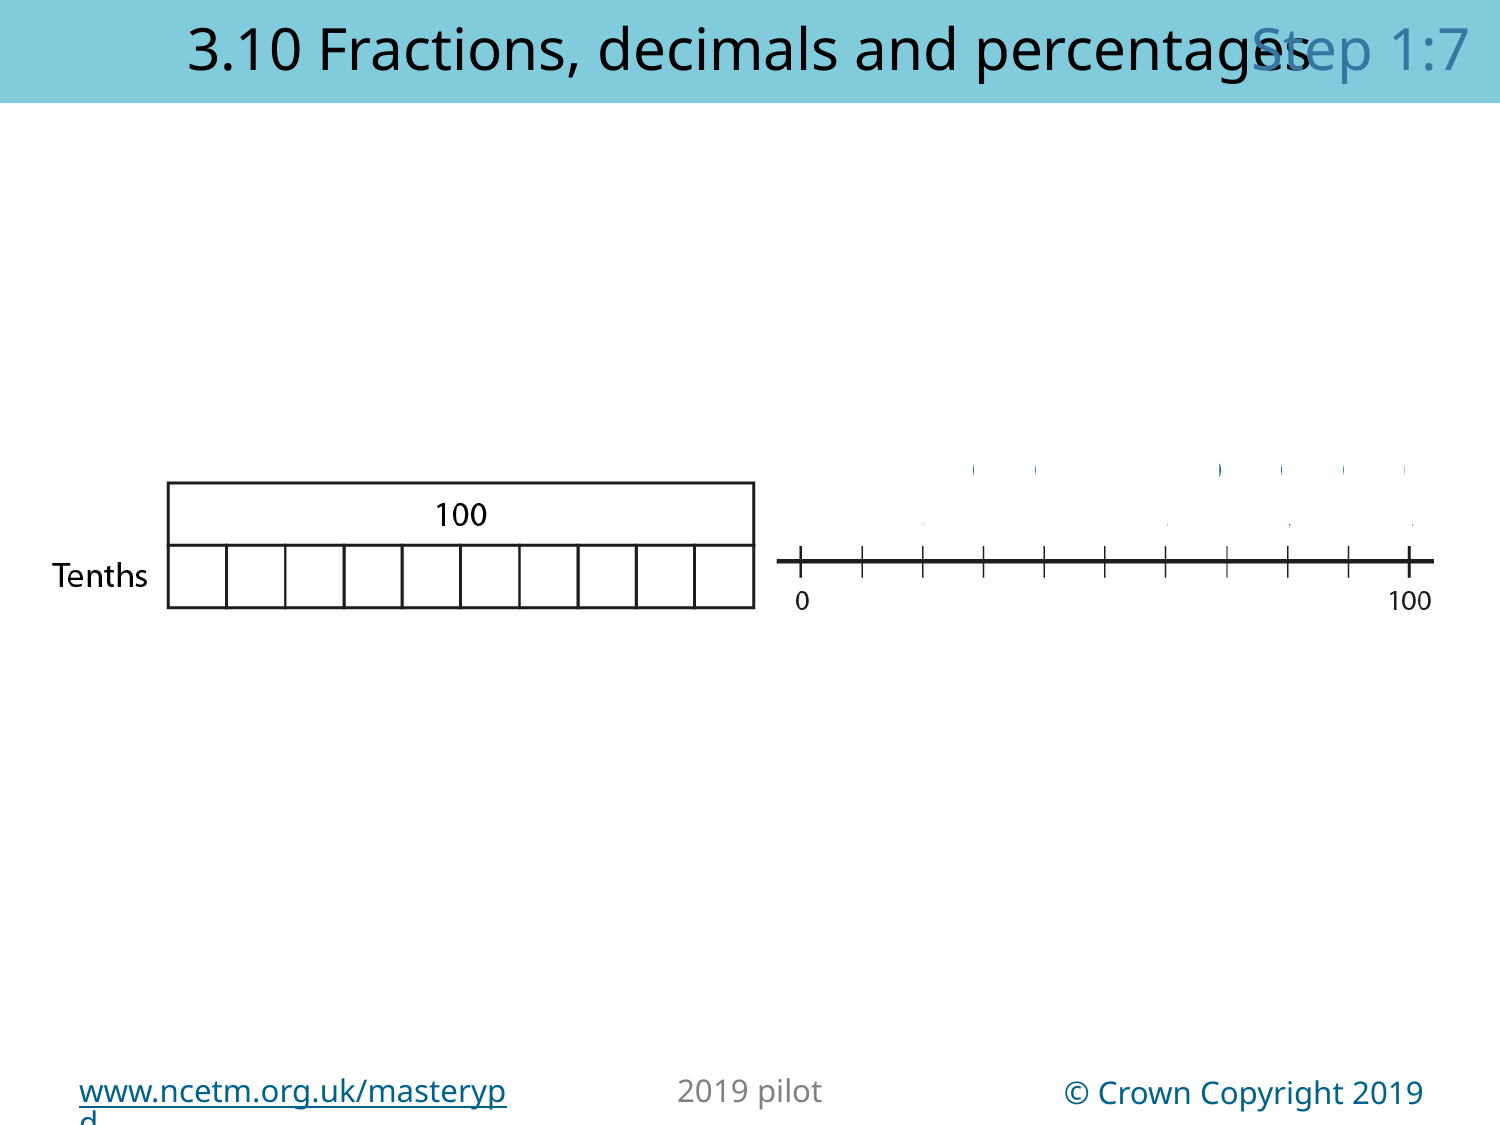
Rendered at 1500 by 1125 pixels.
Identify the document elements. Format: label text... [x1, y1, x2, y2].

list Step 1:7 [0, 0, 1500, 104]
picture [49, 418, 1464, 651]
